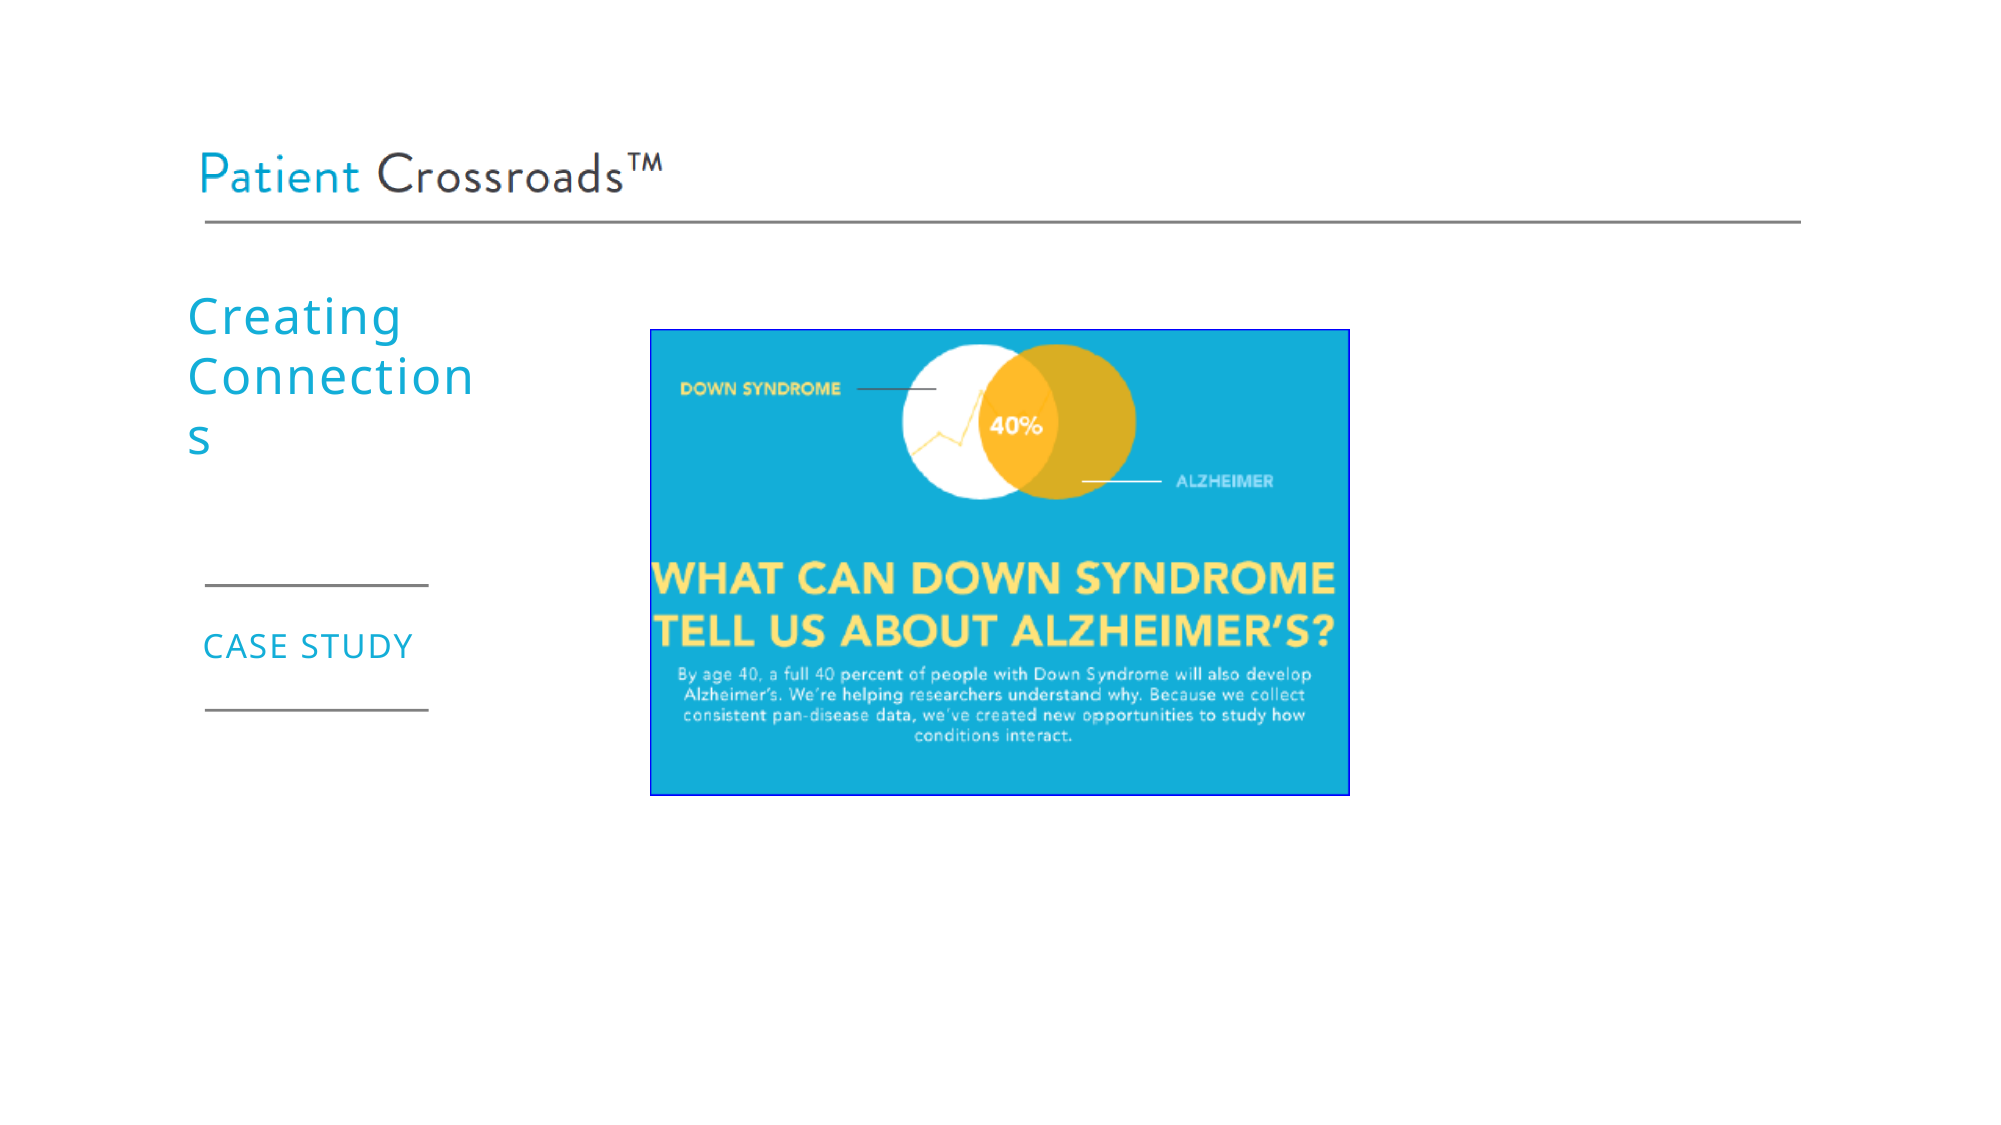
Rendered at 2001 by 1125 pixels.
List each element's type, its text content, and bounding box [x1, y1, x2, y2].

text_box Creating Connections [172, 277, 506, 473]
picture [650, 329, 1350, 796]
text_box [203, 707, 431, 714]
picture [189, 144, 668, 198]
text_box [203, 582, 431, 589]
text_box [203, 219, 1803, 226]
text_box CASE STUDY [187, 618, 476, 673]
